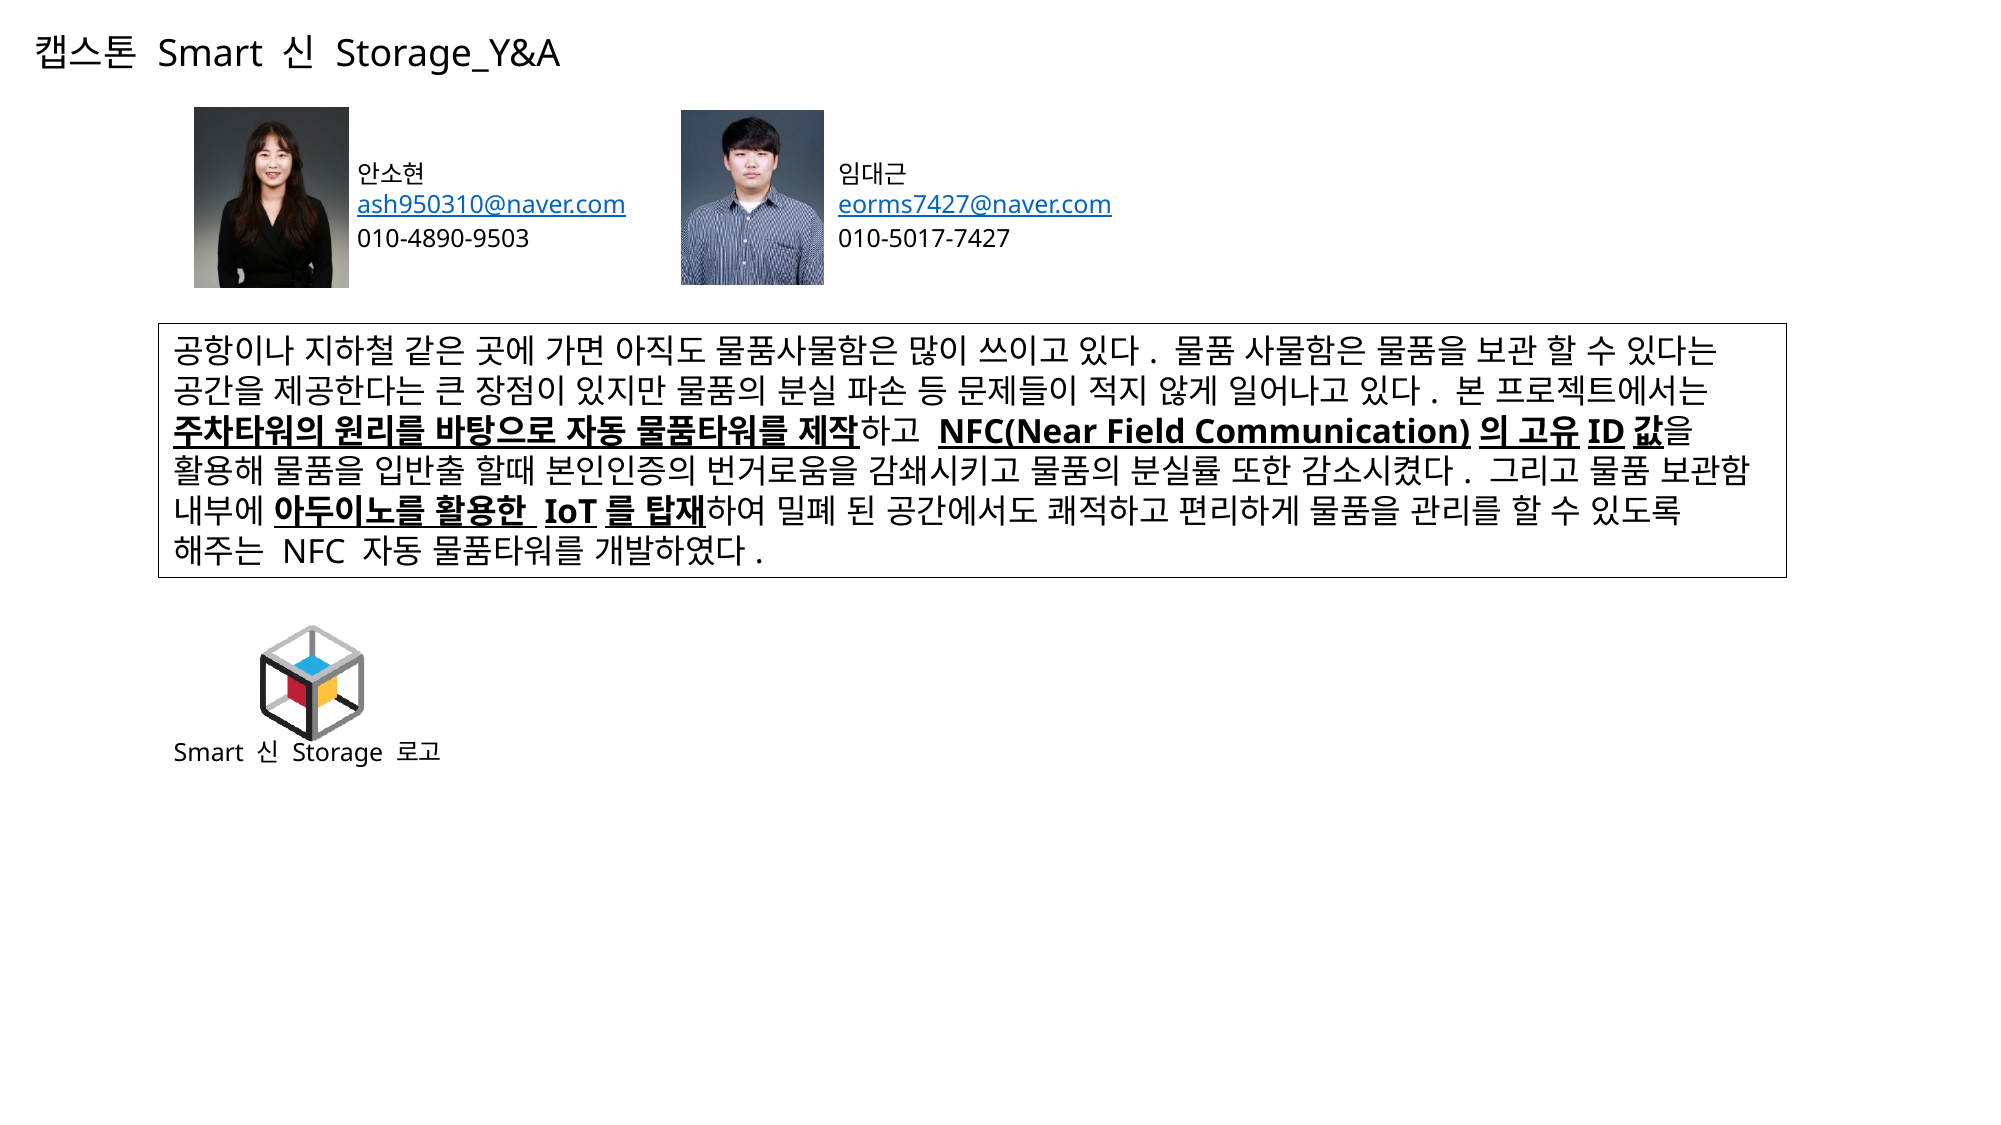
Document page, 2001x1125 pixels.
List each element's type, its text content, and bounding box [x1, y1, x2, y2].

text_box 공항이나 지하철 같은 곳에 가면 아직도 물품사물함은 많이 쓰이고 있다. 물품 사물함은 물품을 보관 할 수 있다는 공간을 제공한다는 큰 장점이 있지만 물품의 분실 파손 등 문제들이 적지 않게 일어나고 있다. 본 프로젝트에서는 주차타워의 원리를 바탕으로 자동 물품타워를 제작하고 NFC(Near Field Communication)의 고유ID값을 활용해 물품을 입반출 할때 본인인증의 번거로움을 감쇄시키고 물품의 분실률 또한 감소시켰다. 그리고 물품 보관함 내부에 아두이노를 활용한 IoT를 탑재하여 밀폐 된 공간에서도 쾌적하고 편리하게 물품을 관리를 할 수 있도록 해주는 NFC 자동 물품타워를 개발하였다. [158, 323, 1787, 578]
text_box 임대근 eorms7427@naver.com 010-5017-7427 [824, 150, 1146, 260]
text_box Smart 신 Storage 로고 [158, 729, 464, 774]
picture [194, 107, 349, 288]
picture [254, 622, 368, 746]
picture [681, 110, 824, 285]
text_box 캡스톤 Smart 신 Storage_Y&A [19, 21, 586, 81]
text_box 안소현 ash950310@naver.com 010-4890-9503 [349, 150, 665, 260]
